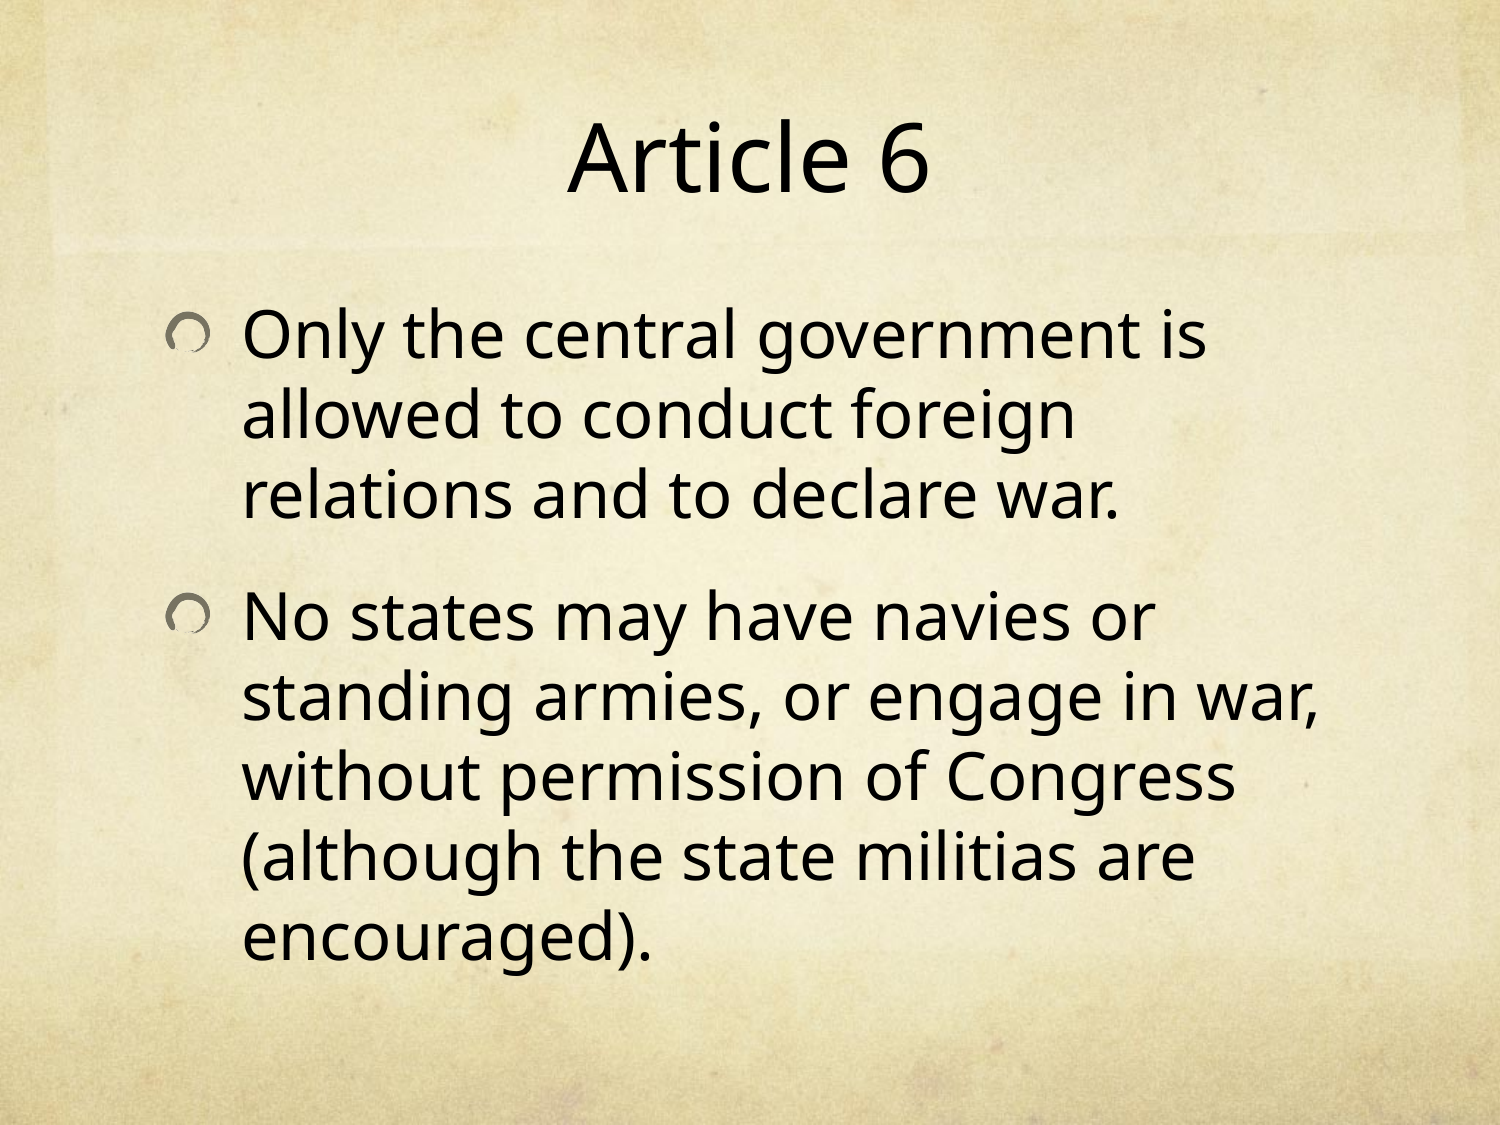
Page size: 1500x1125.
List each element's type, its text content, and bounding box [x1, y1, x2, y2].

title Article 6 [150, 82, 1350, 225]
list Only the central government is allowed to conduct foreign relations and to declare war. No states may have navies or standing armies, or engage in war, without permission of Congress (although the state militias are encouraged). [150, 284, 1350, 950]
picture [0, 0, 1500, 1125]
